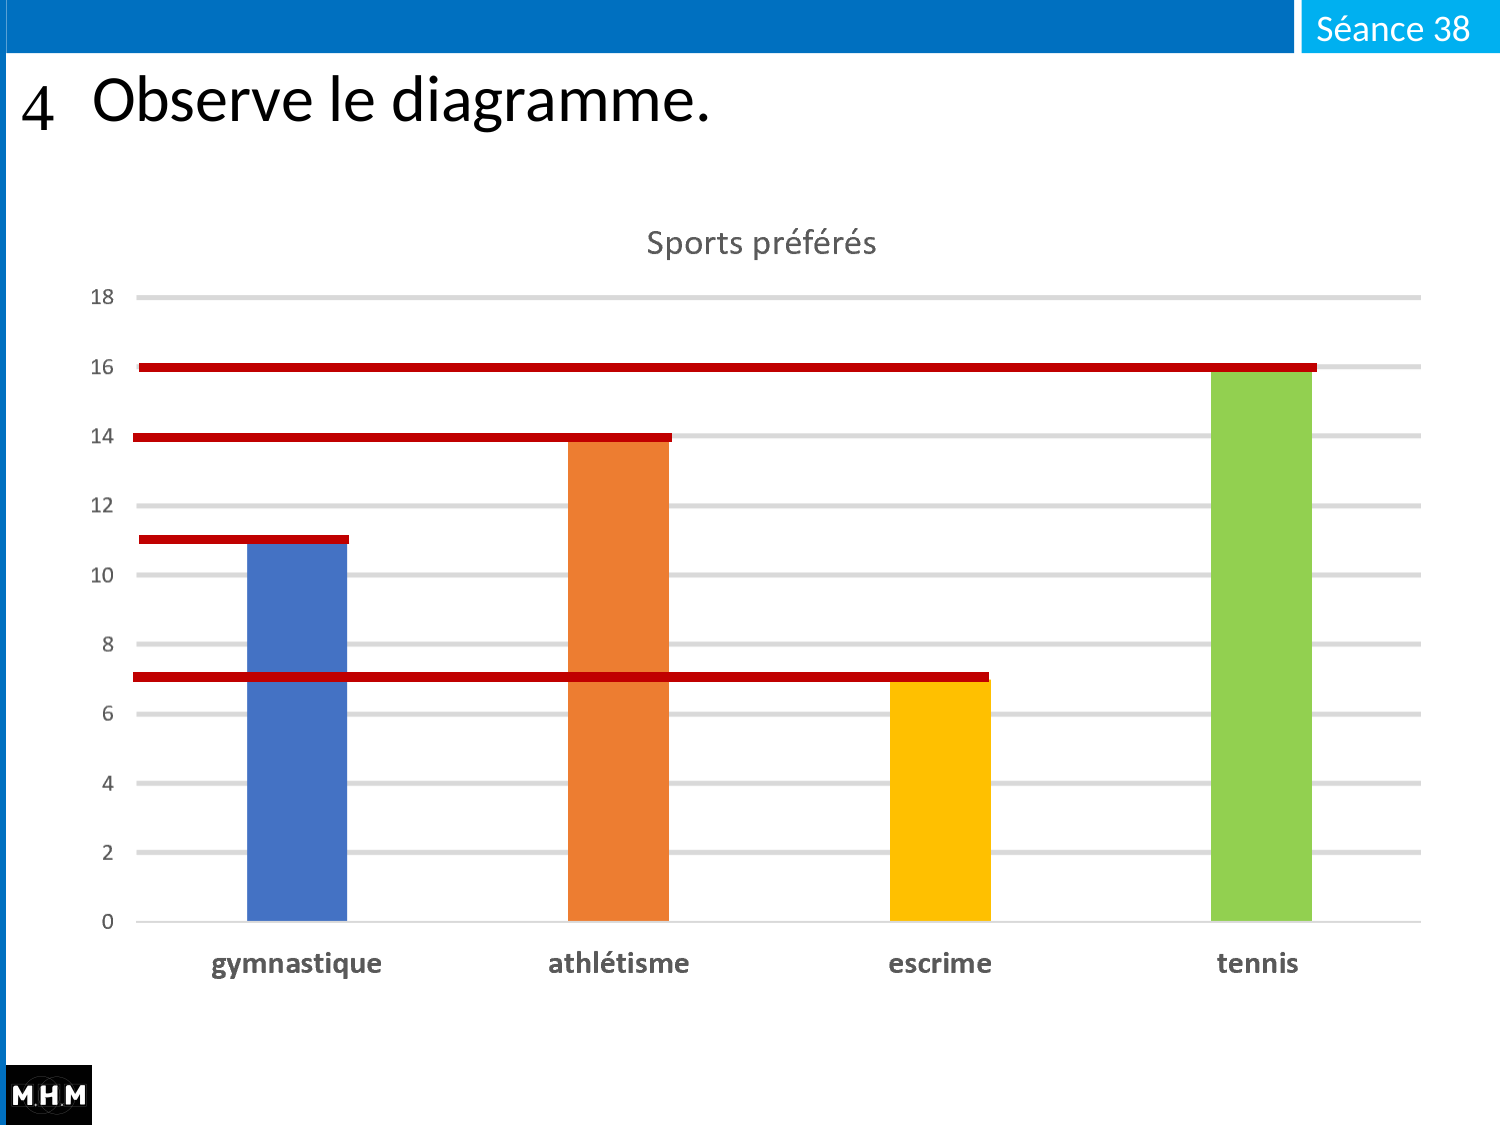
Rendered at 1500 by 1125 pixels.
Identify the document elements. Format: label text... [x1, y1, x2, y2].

title Observe le diagramme. [77, 57, 1470, 144]
picture [79, 202, 1421, 992]
picture [6, 1065, 92, 1125]
